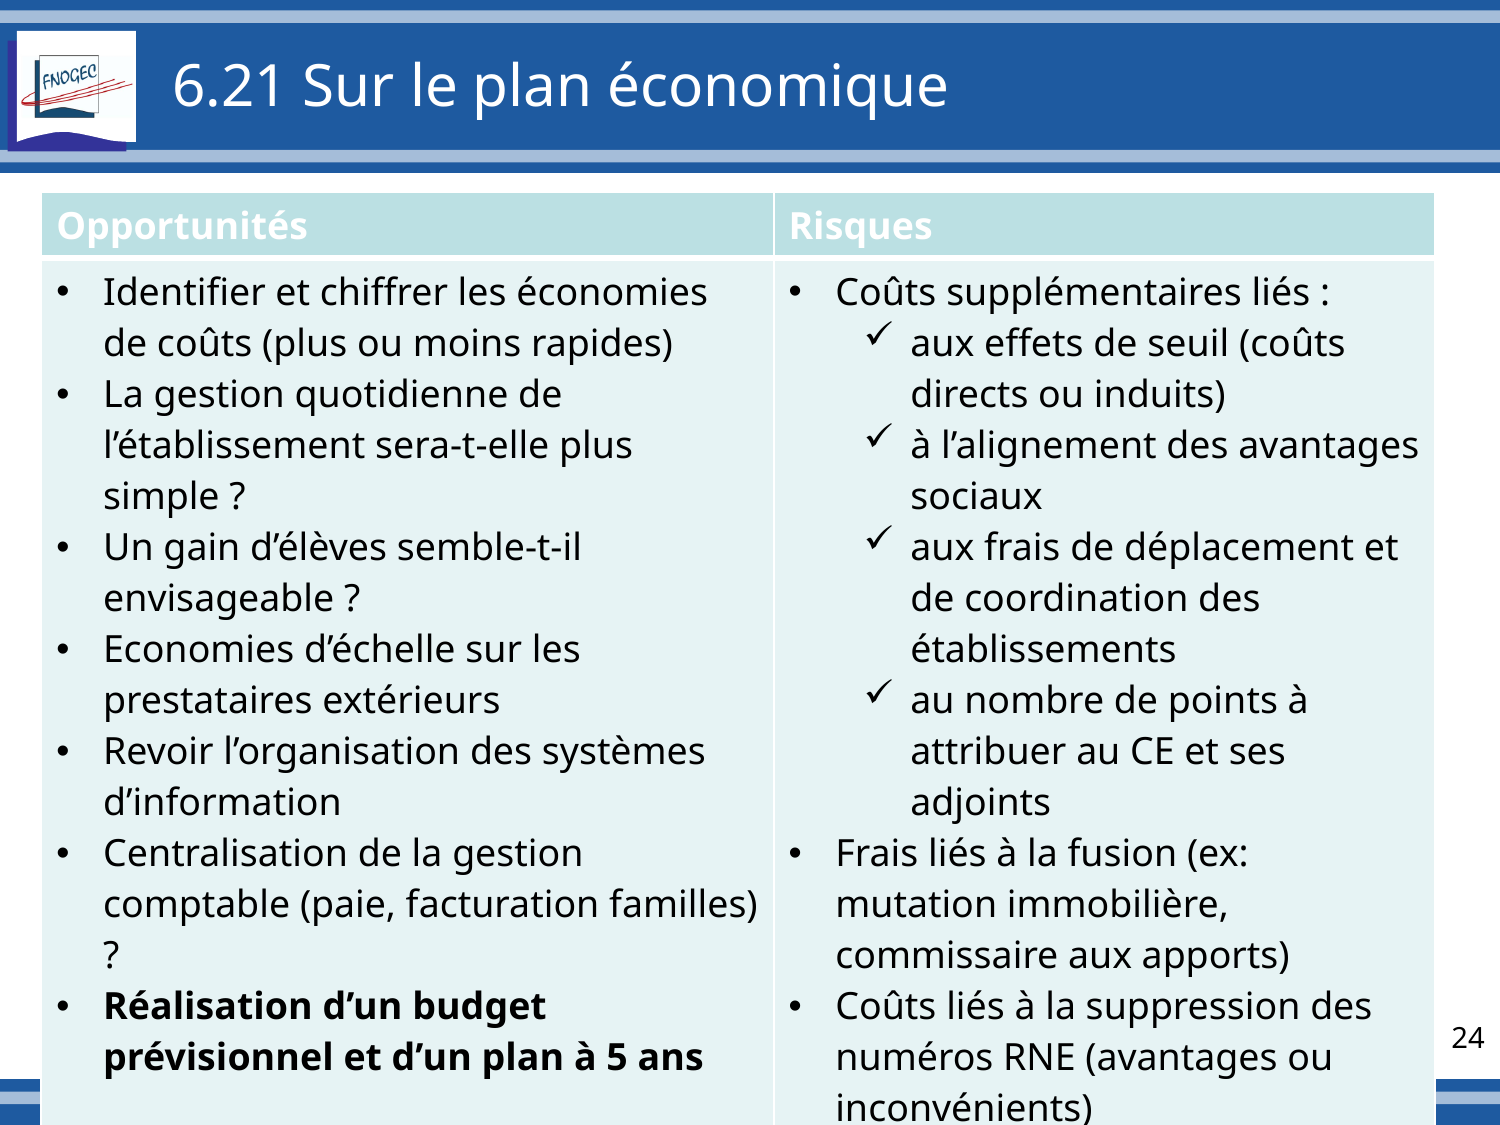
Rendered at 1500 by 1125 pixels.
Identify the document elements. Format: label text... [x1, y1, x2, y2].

table_header Risques [775, 193, 1434, 255]
picture [18, 51, 136, 123]
title 6.21 Sur le plan économique [157, 36, 1412, 130]
table_cell Coûts supplémentaires liés : aux effets de seuil (coûts directs ou induits) à l’alignement des avantages sociaux aux frais de déplacement et de coordination des établissements au nombre de points à attribuer au CE et ses adjoints Frais liés à la fusion (ex: mutation immobilière, commissaire aux apports) Coûts liés à la suppression des numéros RNE (avantages ou inconvénients) [775, 261, 1434, 1125]
table_header Opportunités [42, 193, 773, 255]
table_cell Identifier et chiffrer les économies de coûts (plus ou moins rapides) La gestion quotidienne de l’établissement sera-t-elle plus simple ? Un gain d’élèves semble-t-il envisageable ? Economies d’échelle sur les prestataires extérieurs Revoir l’organisation des systèmes d’information Centralisation de la gestion comptable (paie, facturation familles) ? Réalisation d’un budget prévisionnel et d’un plan à 5 ans [42, 261, 773, 1125]
slide_number 24 [1436, 1011, 1500, 1090]
